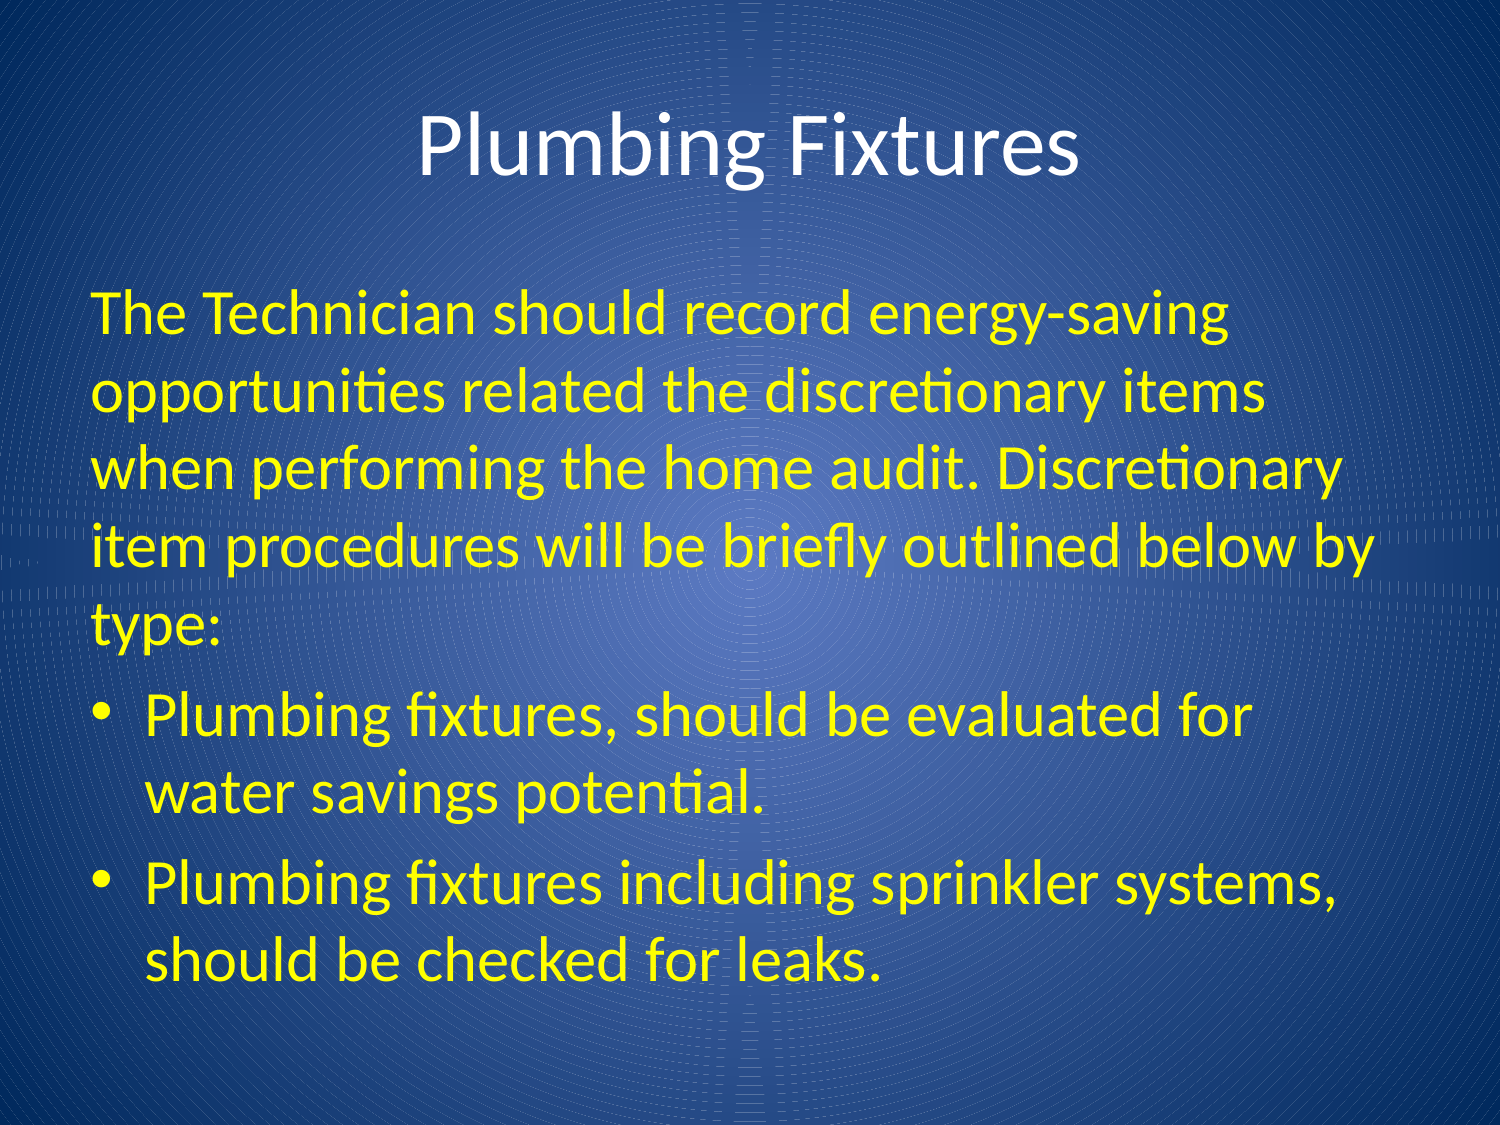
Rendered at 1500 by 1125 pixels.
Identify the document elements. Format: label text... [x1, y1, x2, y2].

title Plumbing Fixtures [75, 45, 1425, 233]
list The Technician should record energy-saving opportunities related the discretionary items when performing the home audit. Discretionary item procedures will be briefly outlined below by type: Plumbing fixtures, should be evaluated for water savings potential. Plumbing fixtures including sprinkler systems, should be checked for leaks. [75, 262, 1425, 1005]
